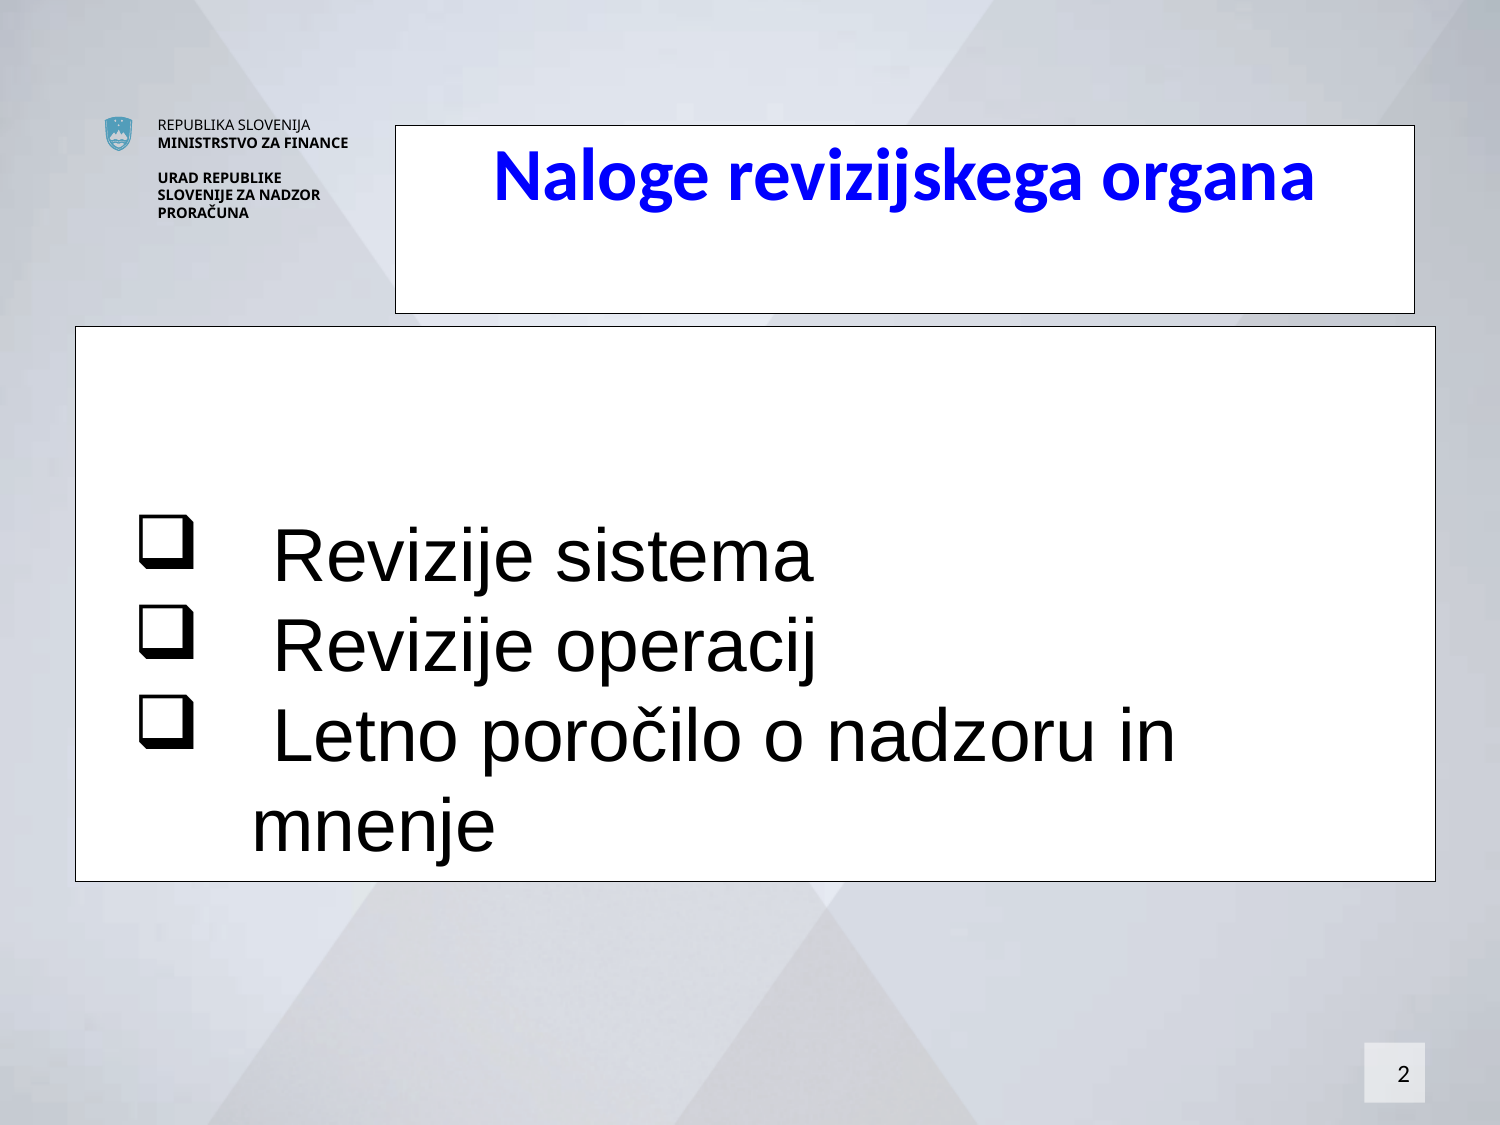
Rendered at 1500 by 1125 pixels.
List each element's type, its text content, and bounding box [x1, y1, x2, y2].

slide_number 2 [1364, 1042, 1426, 1103]
list Revizije sistema Revizije operacij Letno poročilo o nadzoru in mnenje [75, 326, 1436, 882]
picture [0, 0, 1500, 1125]
title Naloge revizijskega organa [395, 125, 1415, 314]
